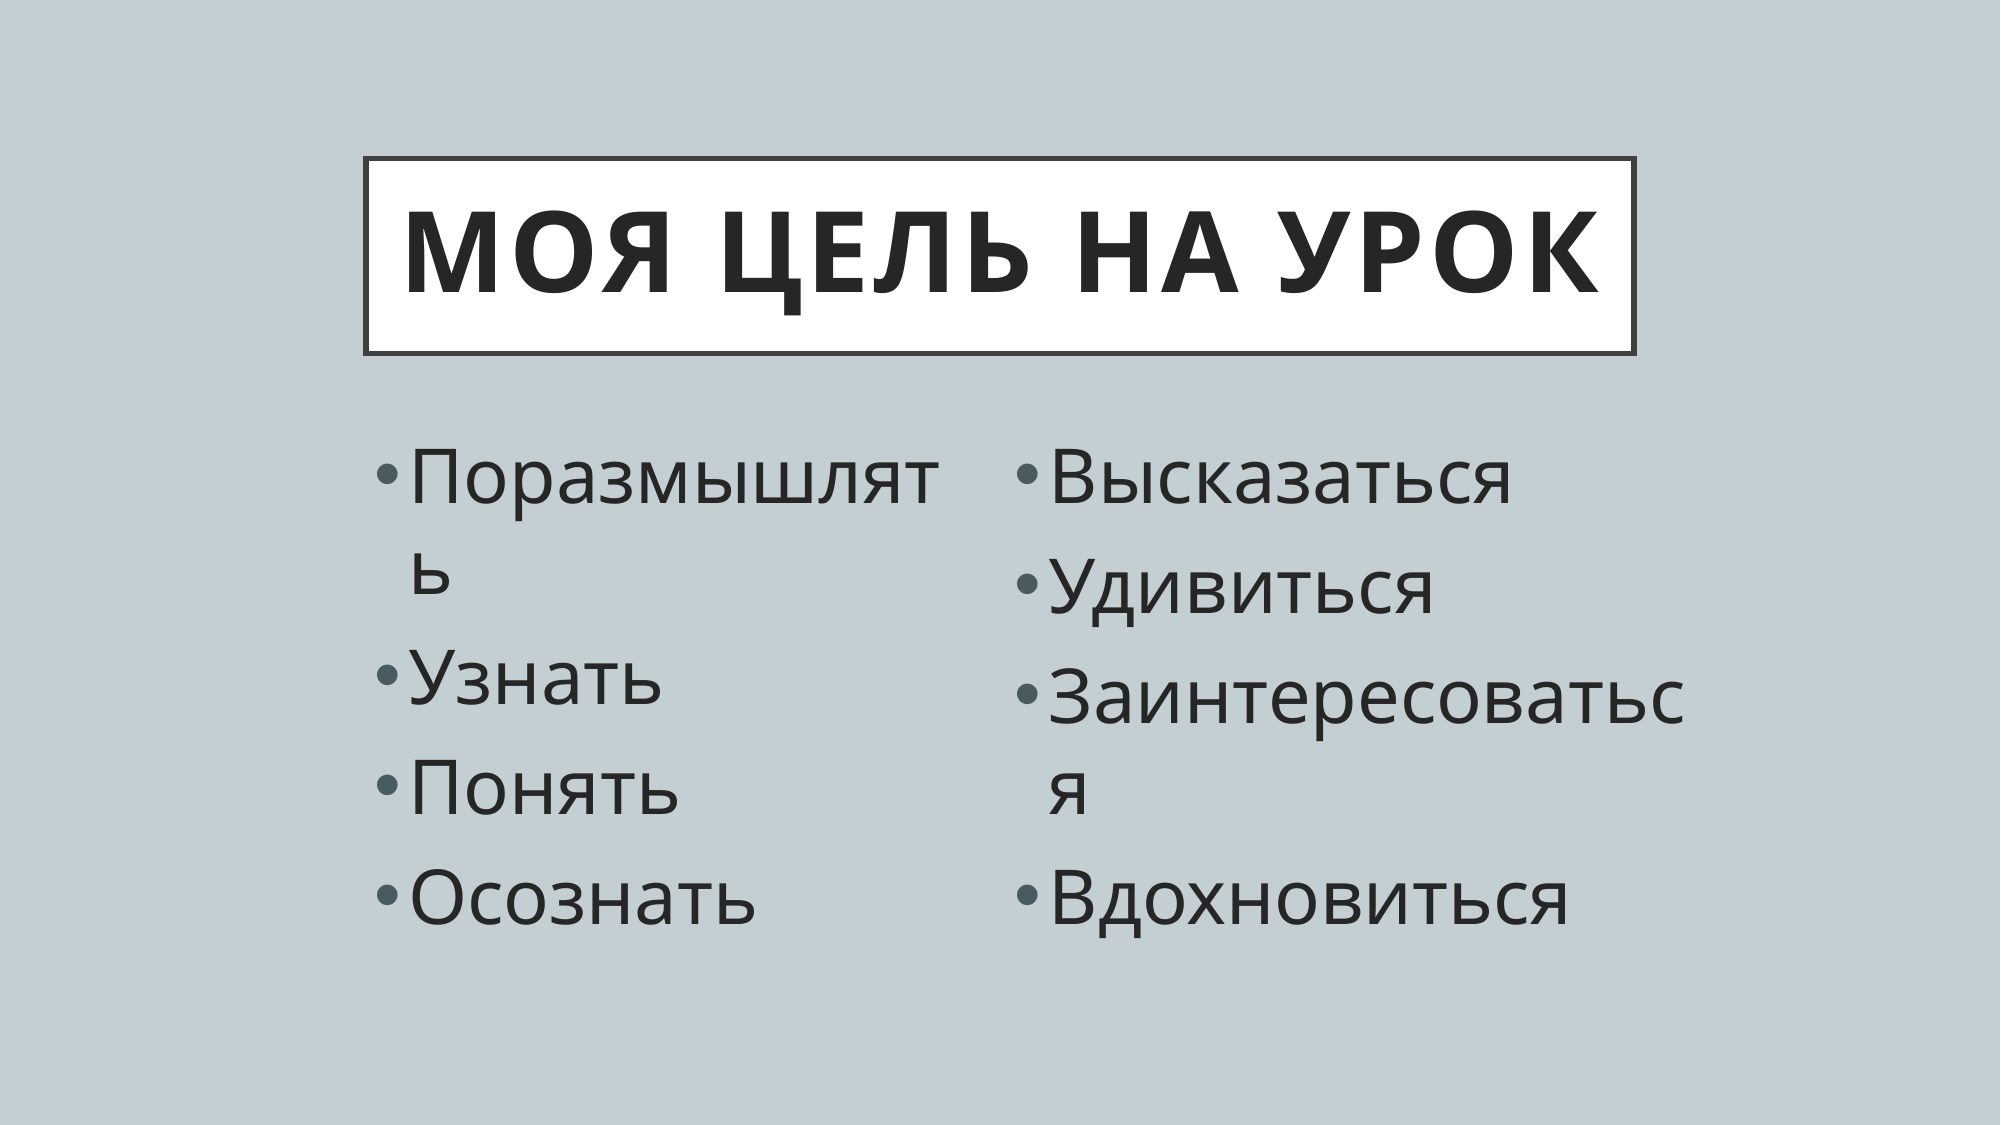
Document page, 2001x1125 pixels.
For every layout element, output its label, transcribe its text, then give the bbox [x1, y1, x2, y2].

title моя цель на урок [363, 156, 1637, 356]
list Поразмышлять Узнать Понять Осознать [359, 420, 999, 949]
list Высказаться Удивиться Заинтересоваться Вдохновиться [999, 420, 1738, 949]
